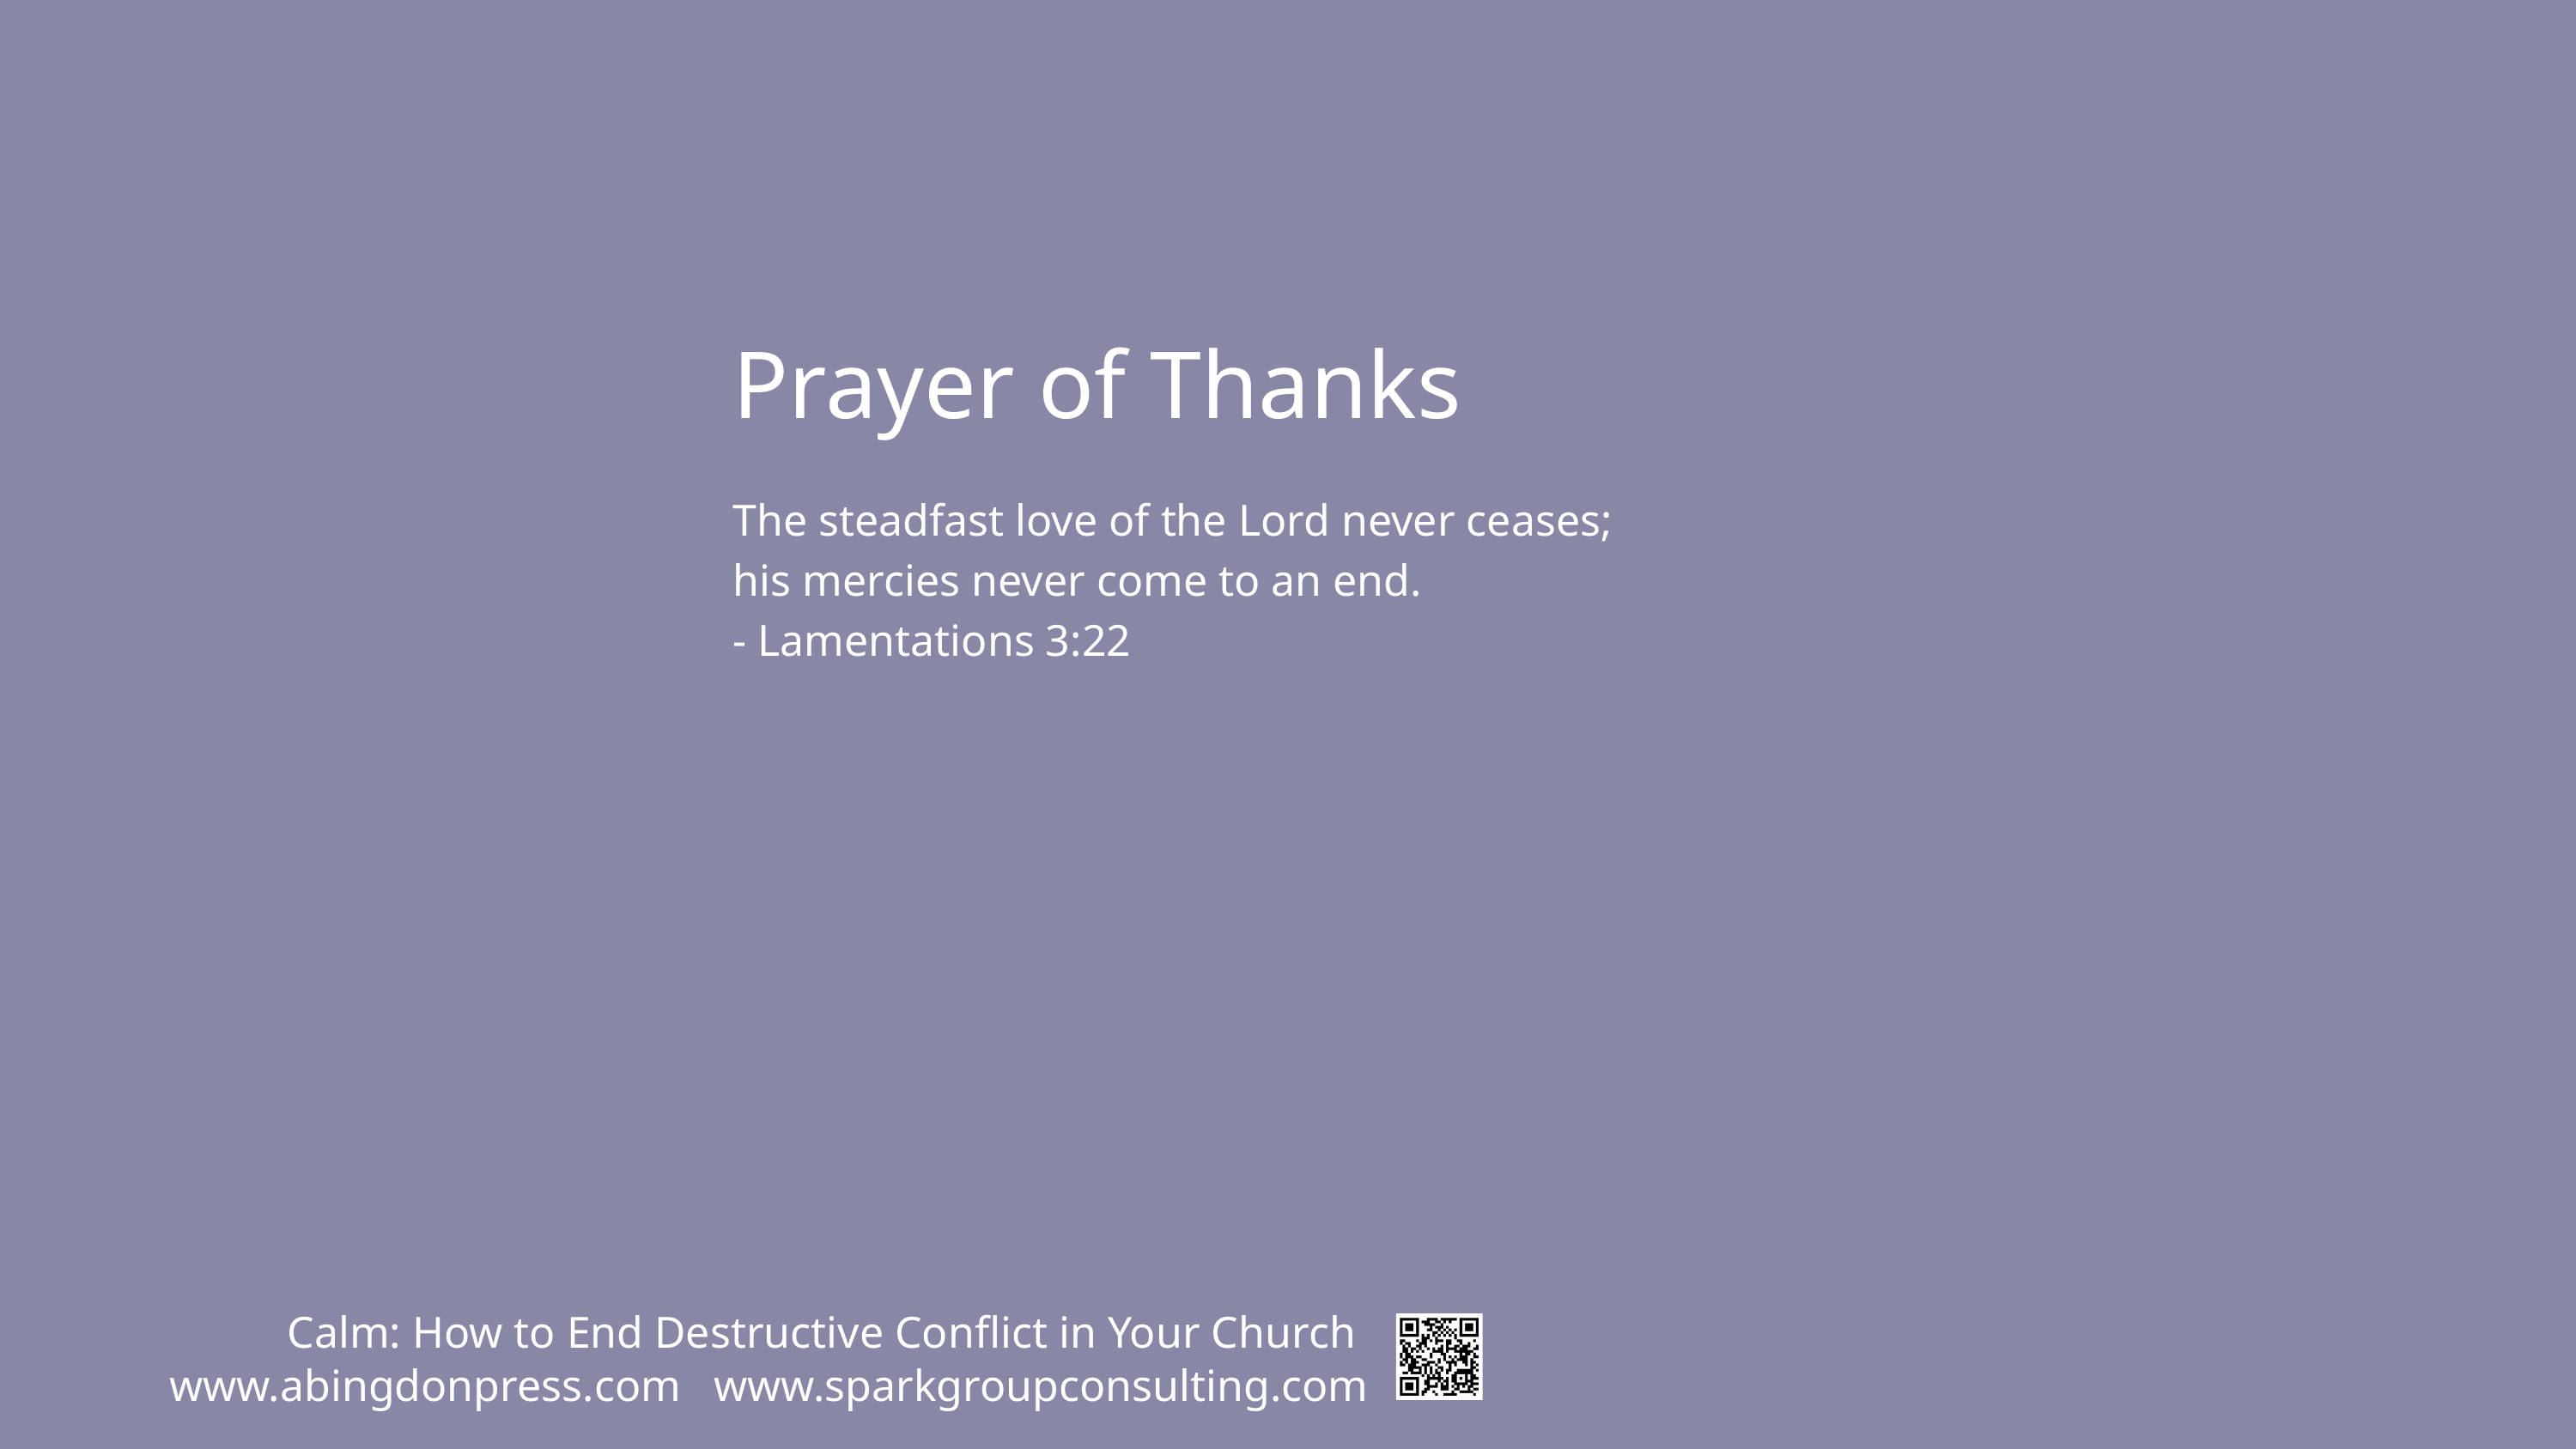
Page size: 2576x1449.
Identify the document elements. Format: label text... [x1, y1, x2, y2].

text_box Prayer of Thanks [732, 306, 2042, 437]
text_box The steadfast love of the Lord never ceases; his mercies never come to an end. - Lamentations 3:22 [732, 484, 2188, 665]
text_box www.abingdonpress.com [169, 1357, 714, 1410]
text_box www.sparkgroupconsulting.com [714, 1357, 1418, 1410]
text_box Calm: How to End Destructive Conflict in Your Church [169, 1296, 1475, 1357]
text_box [1418, 1313, 1483, 1400]
